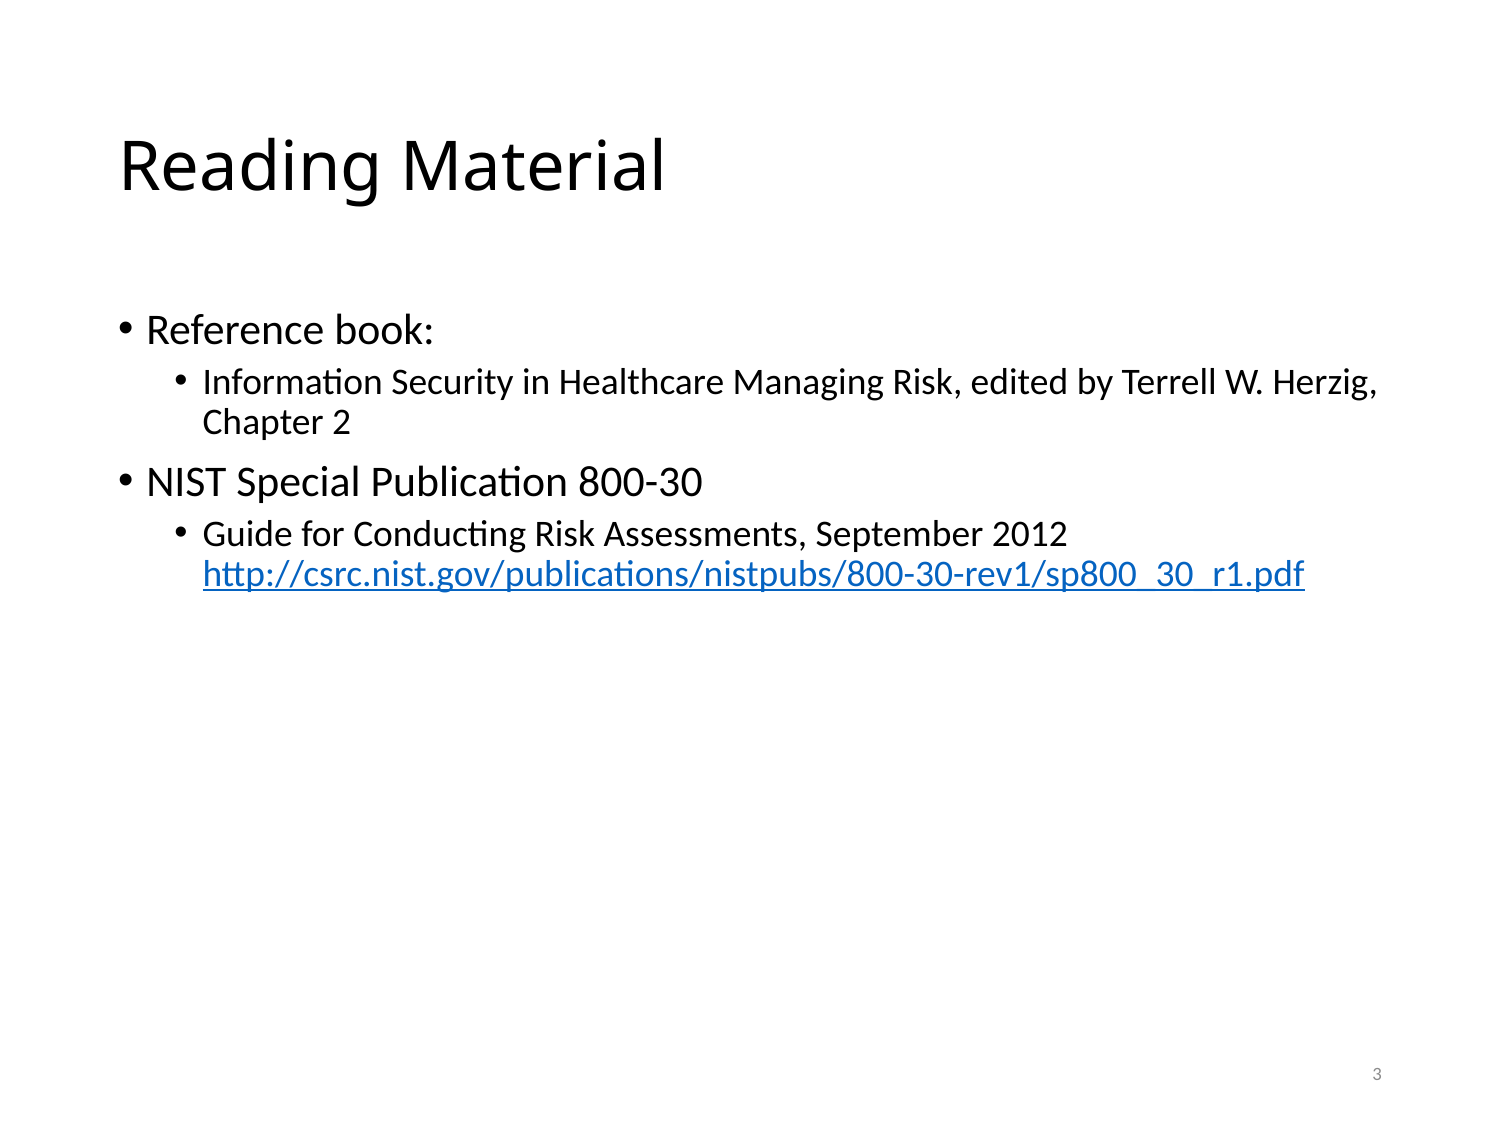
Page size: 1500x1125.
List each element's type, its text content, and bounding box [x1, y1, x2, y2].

list Reference book: Information Security in Healthcare Managing Risk, edited by Terrell W. Herzig, Chapter 2 NIST Special Publication 800-30 Guide for Conducting Risk Assessments, September 2012 http://csrc.nist.gov/publications/nistpubs/800-30-rev1/sp800_30_r1.pdf [103, 299, 1397, 1014]
title Reading Material [103, 59, 1397, 278]
slide_number 3 [1059, 1042, 1397, 1103]
